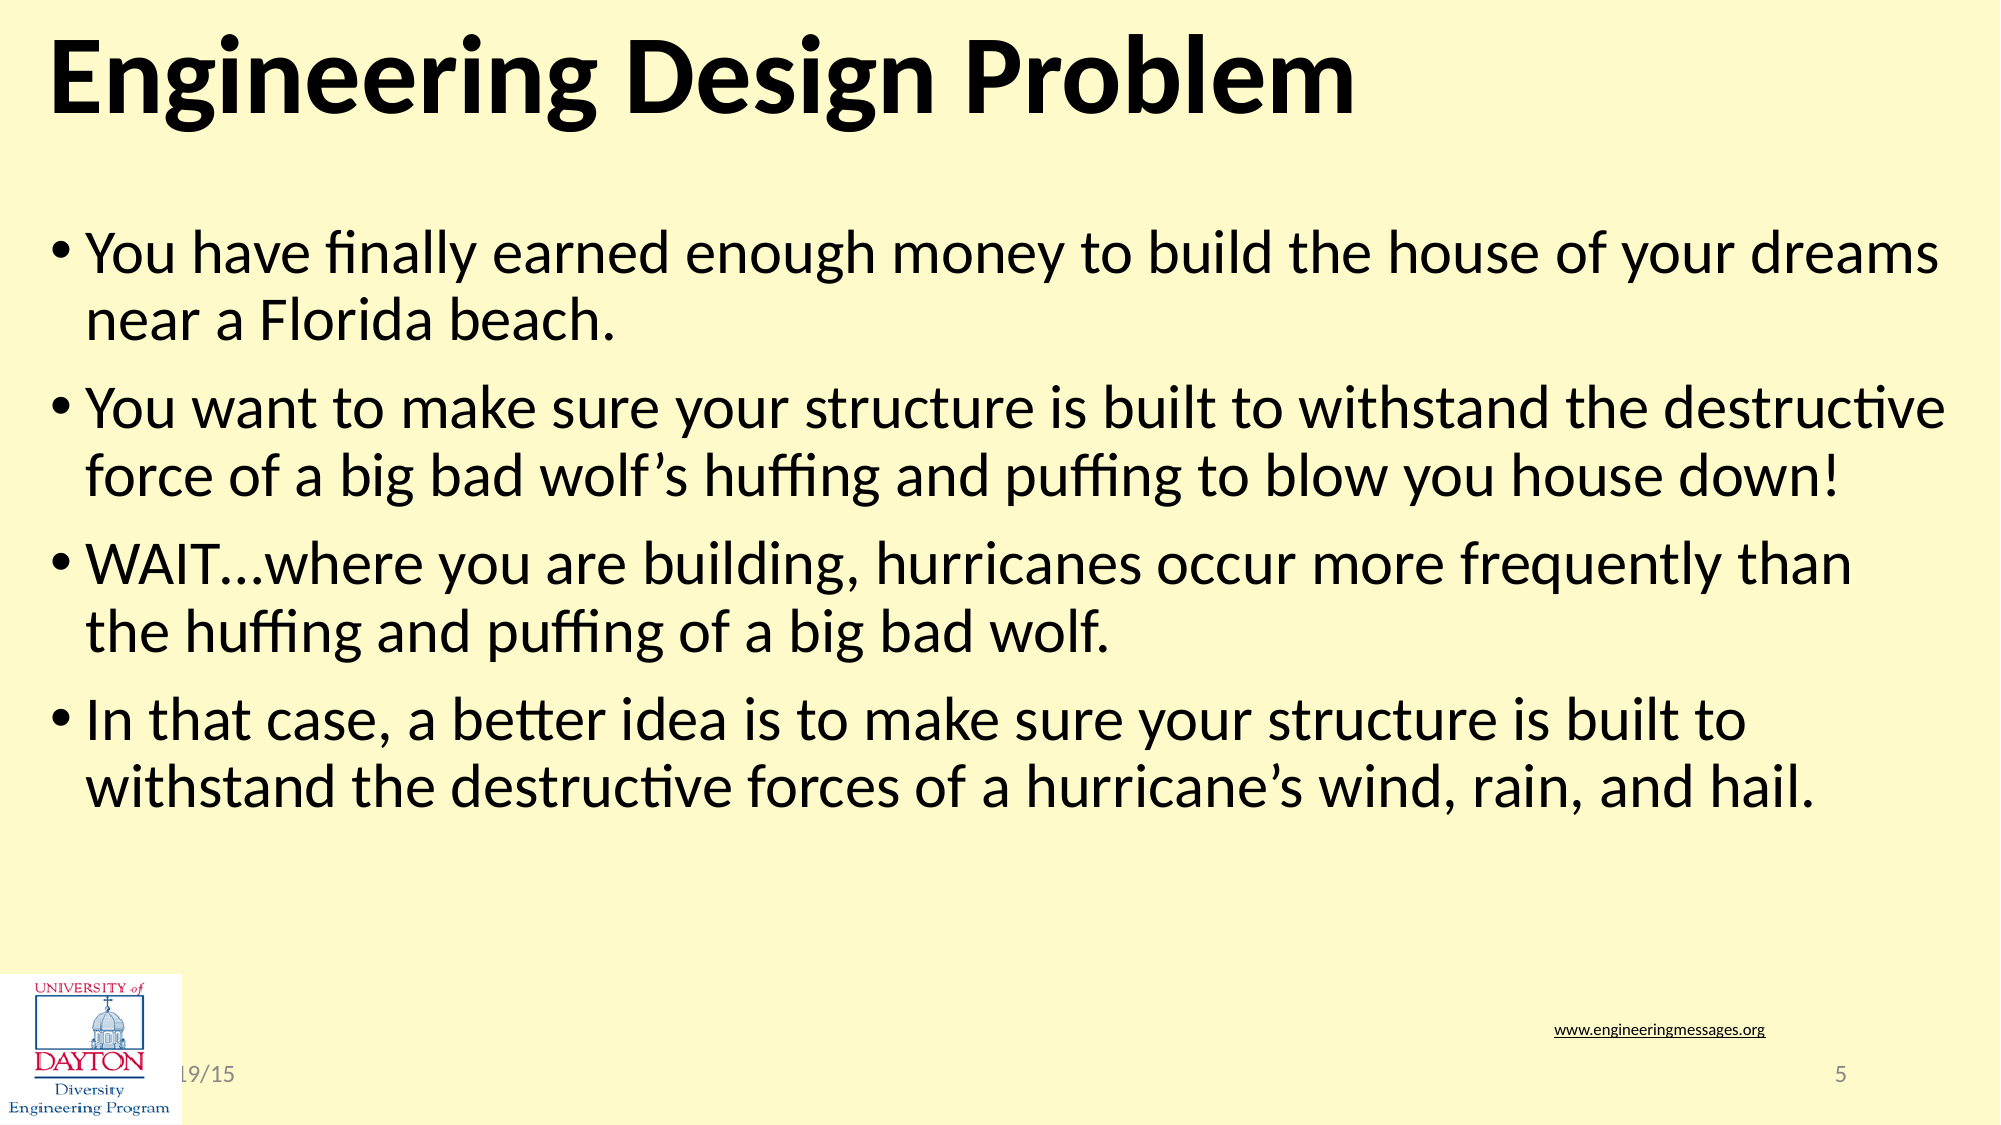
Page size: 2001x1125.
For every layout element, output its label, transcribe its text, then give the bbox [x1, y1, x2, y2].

list You have finally earned enough money to build the house of your dreams near a Florida beach. You want to make sure your structure is built to withstand the destructive force of a big bad wolf’s huffing and puffing to blow you house down! WAIT…where you are building, hurricanes occur more frequently than the huffing and puffing of a big bad wolf. In that case, a better idea is to make sure your structure is built to withstand the destructive forces of a hurricane’s wind, rain, and hail. [33, 211, 1967, 1049]
text_box Engineering Design Problem [33, 46, 1759, 217]
picture [0, 974, 182, 1125]
